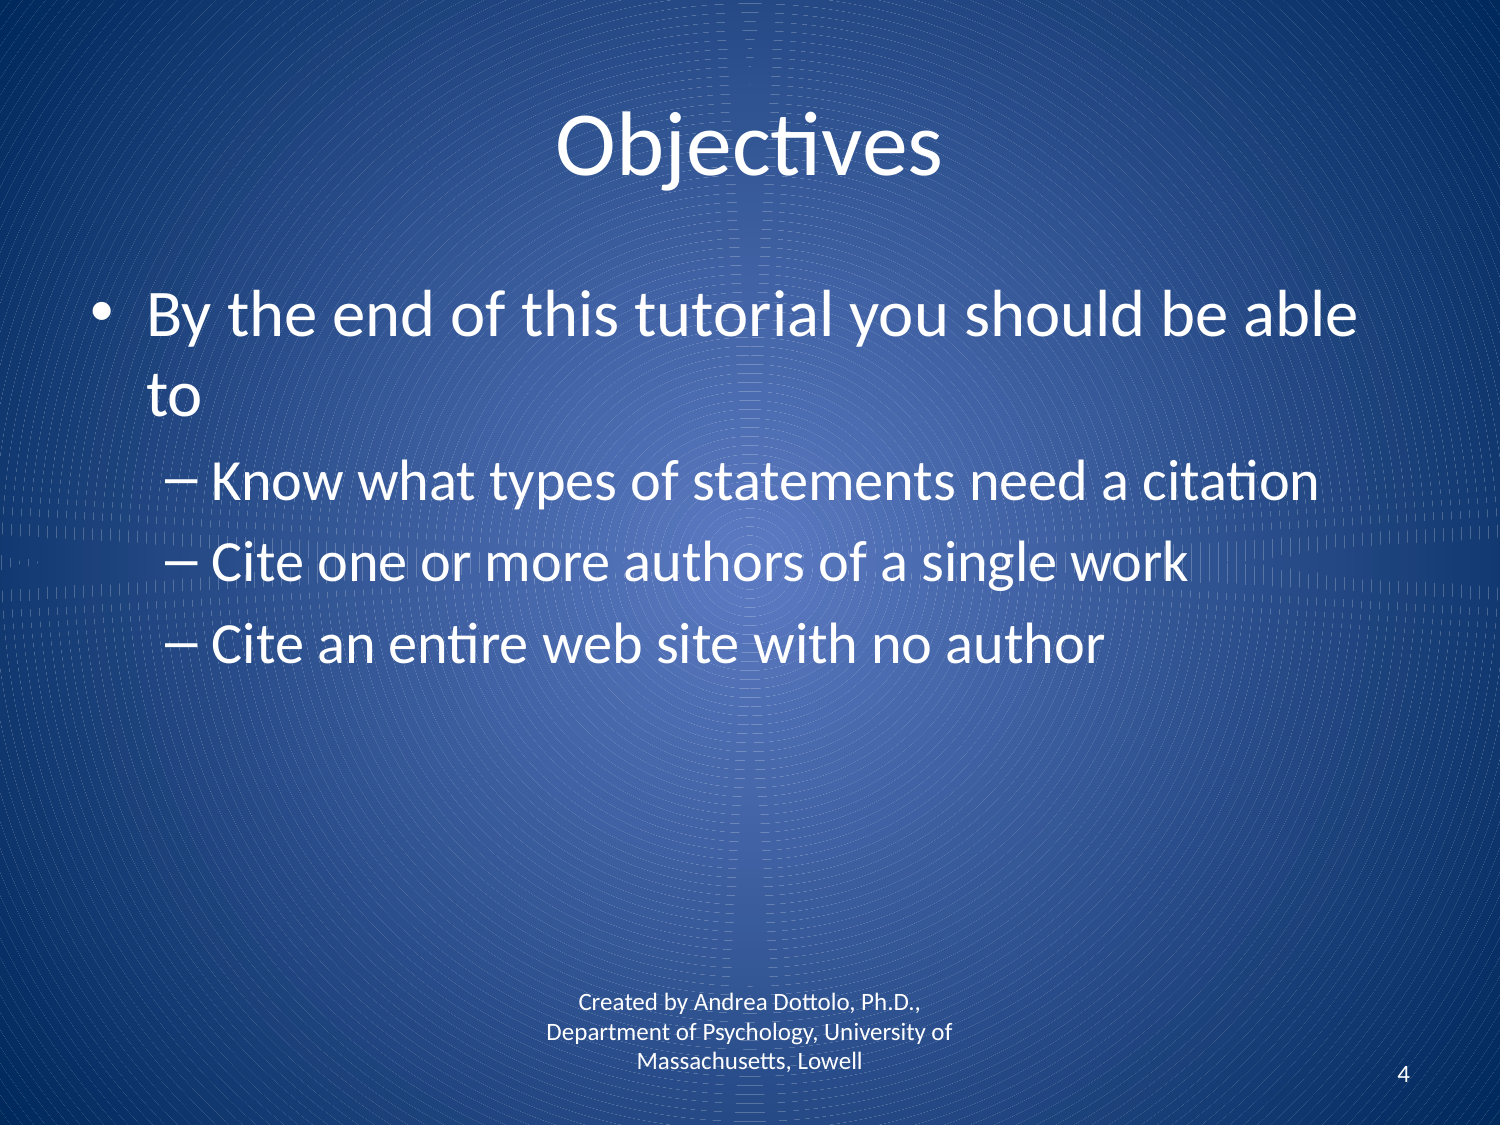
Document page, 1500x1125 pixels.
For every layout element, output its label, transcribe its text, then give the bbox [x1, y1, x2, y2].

list By the end of this tutorial you should be able to Know what types of statements need a citation Cite one or more authors of a single work Cite an entire web site with no author [75, 262, 1425, 1005]
title Objectives [75, 45, 1425, 233]
slide_number 4 [1074, 1042, 1425, 1103]
footer Created by Andrea Dottolo, Ph.D., Department of Psychology, University of Massachusetts, Lowell [512, 999, 988, 1060]
